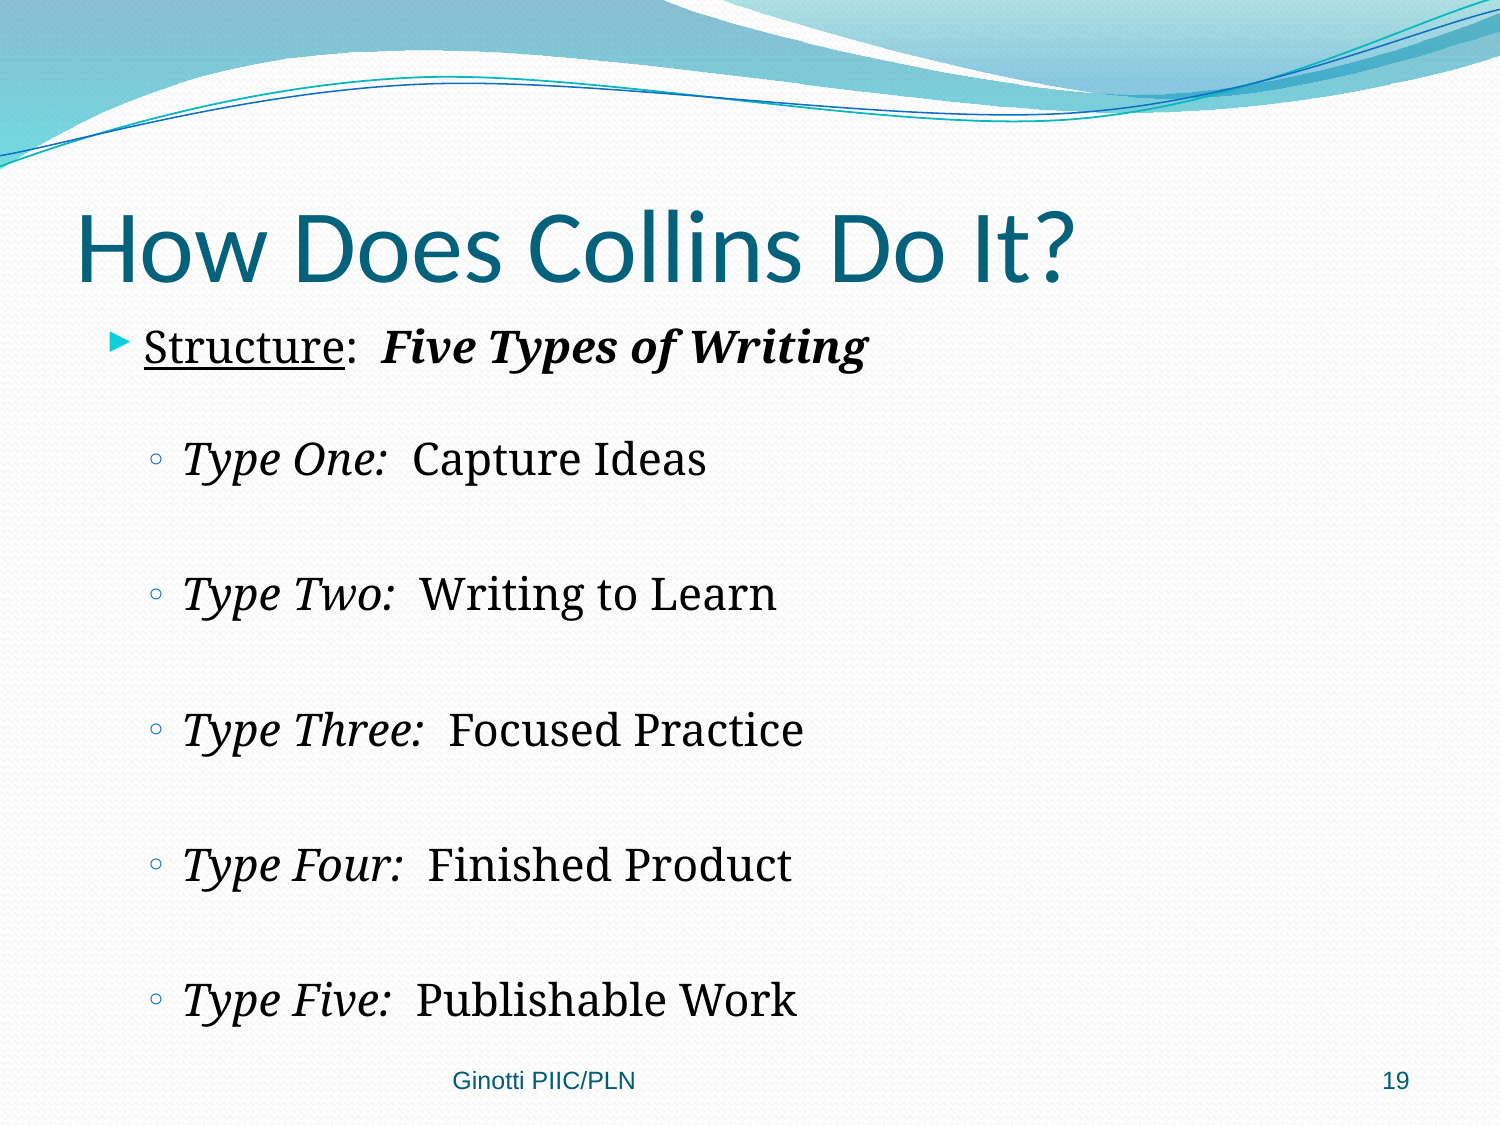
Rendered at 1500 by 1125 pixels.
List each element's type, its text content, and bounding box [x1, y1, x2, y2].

list Structure: Five Types of Writing Type One: Capture Ideas Type Two: Writing to Learn Type Three: Focused Practice Type Four: Finished Product Type Five: Publishable Work [75, 317, 1425, 1038]
footer Ginotti PIIC/PLN [437, 1042, 988, 1103]
slide_number 19 [1299, 1042, 1425, 1103]
title How Does Collins Do It? [75, 115, 1425, 303]
